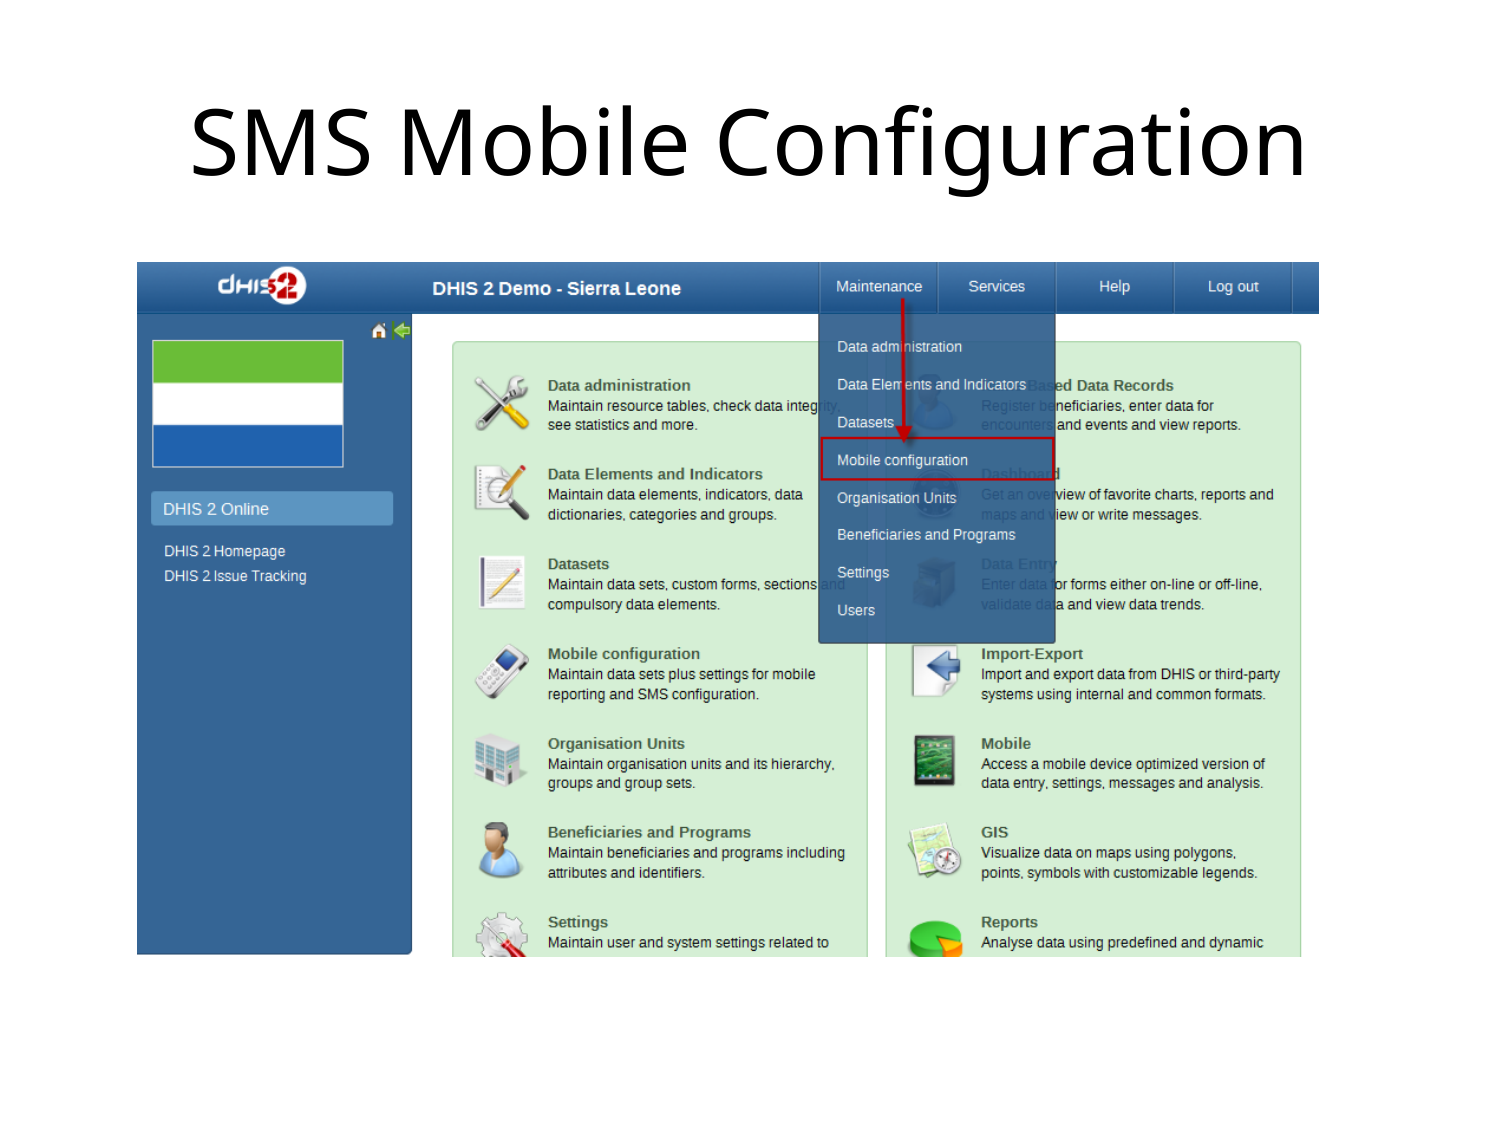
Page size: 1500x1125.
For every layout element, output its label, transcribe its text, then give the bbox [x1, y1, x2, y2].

picture [137, 262, 1319, 957]
title SMS Mobile Configuration [75, 45, 1425, 233]
